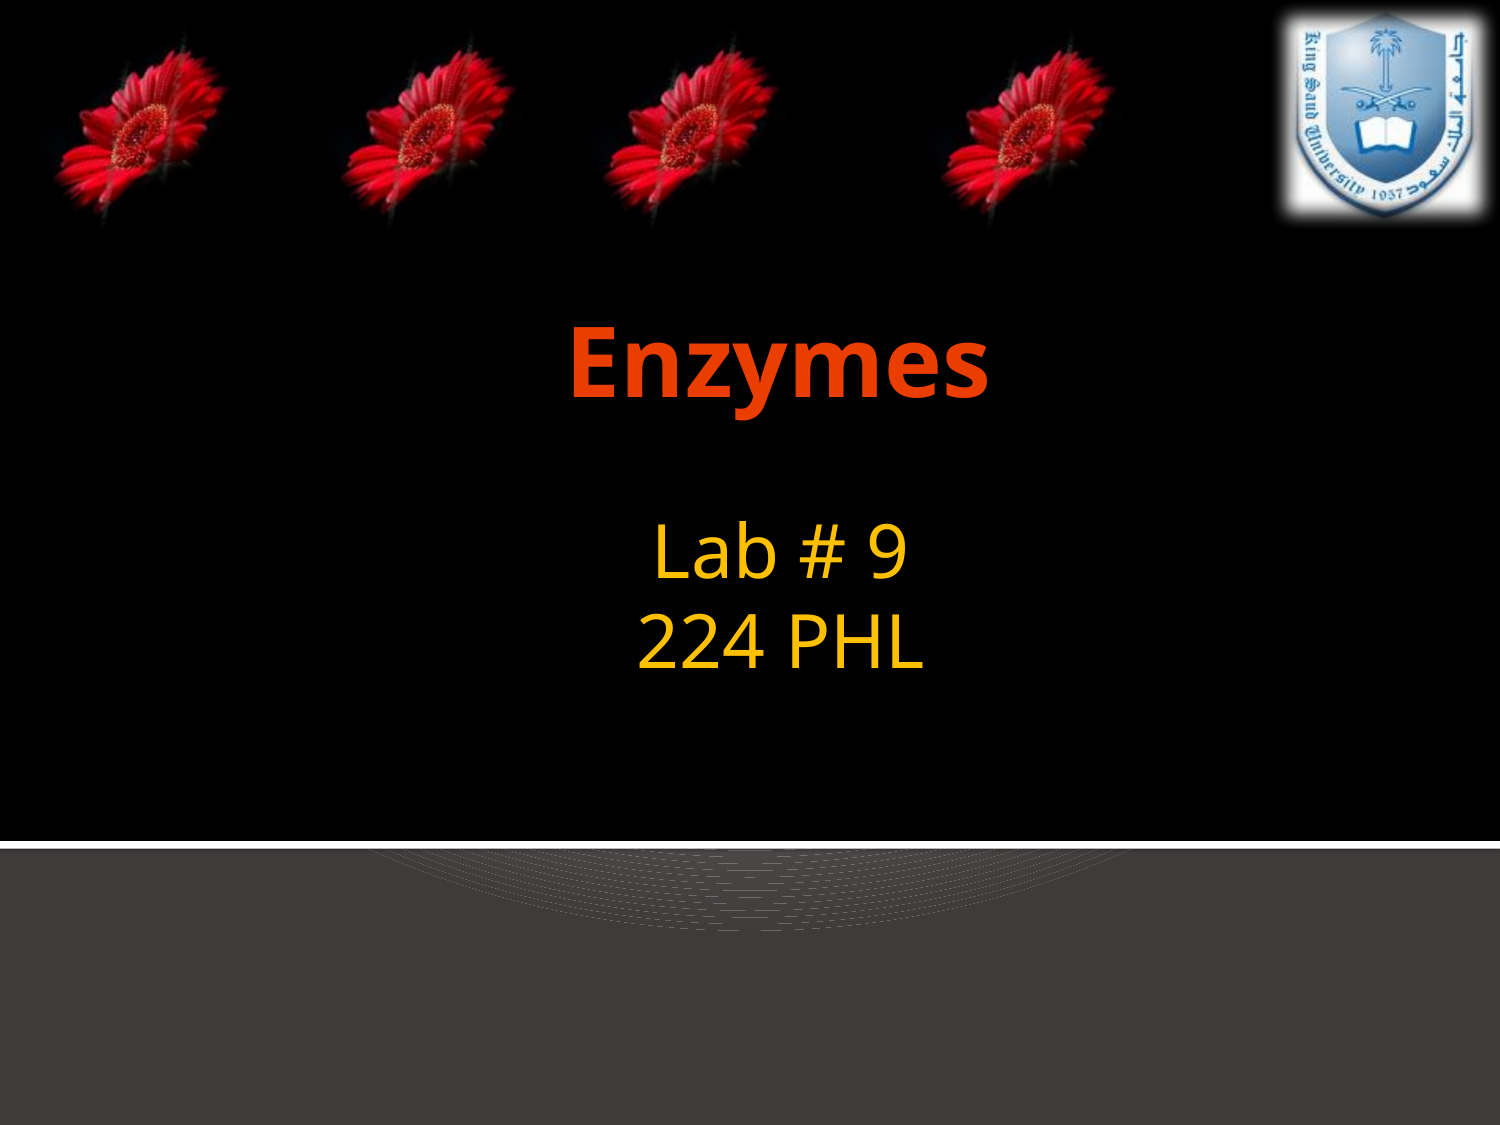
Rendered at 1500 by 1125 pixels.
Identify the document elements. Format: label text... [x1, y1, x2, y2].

subtitle Lab # 9 224 PHL [112, 437, 1438, 684]
title Enzymes [112, 299, 1438, 437]
picture [910, 33, 1139, 224]
picture [572, 33, 801, 224]
picture [310, 33, 539, 224]
picture [1268, 0, 1500, 232]
picture [22, 33, 251, 224]
